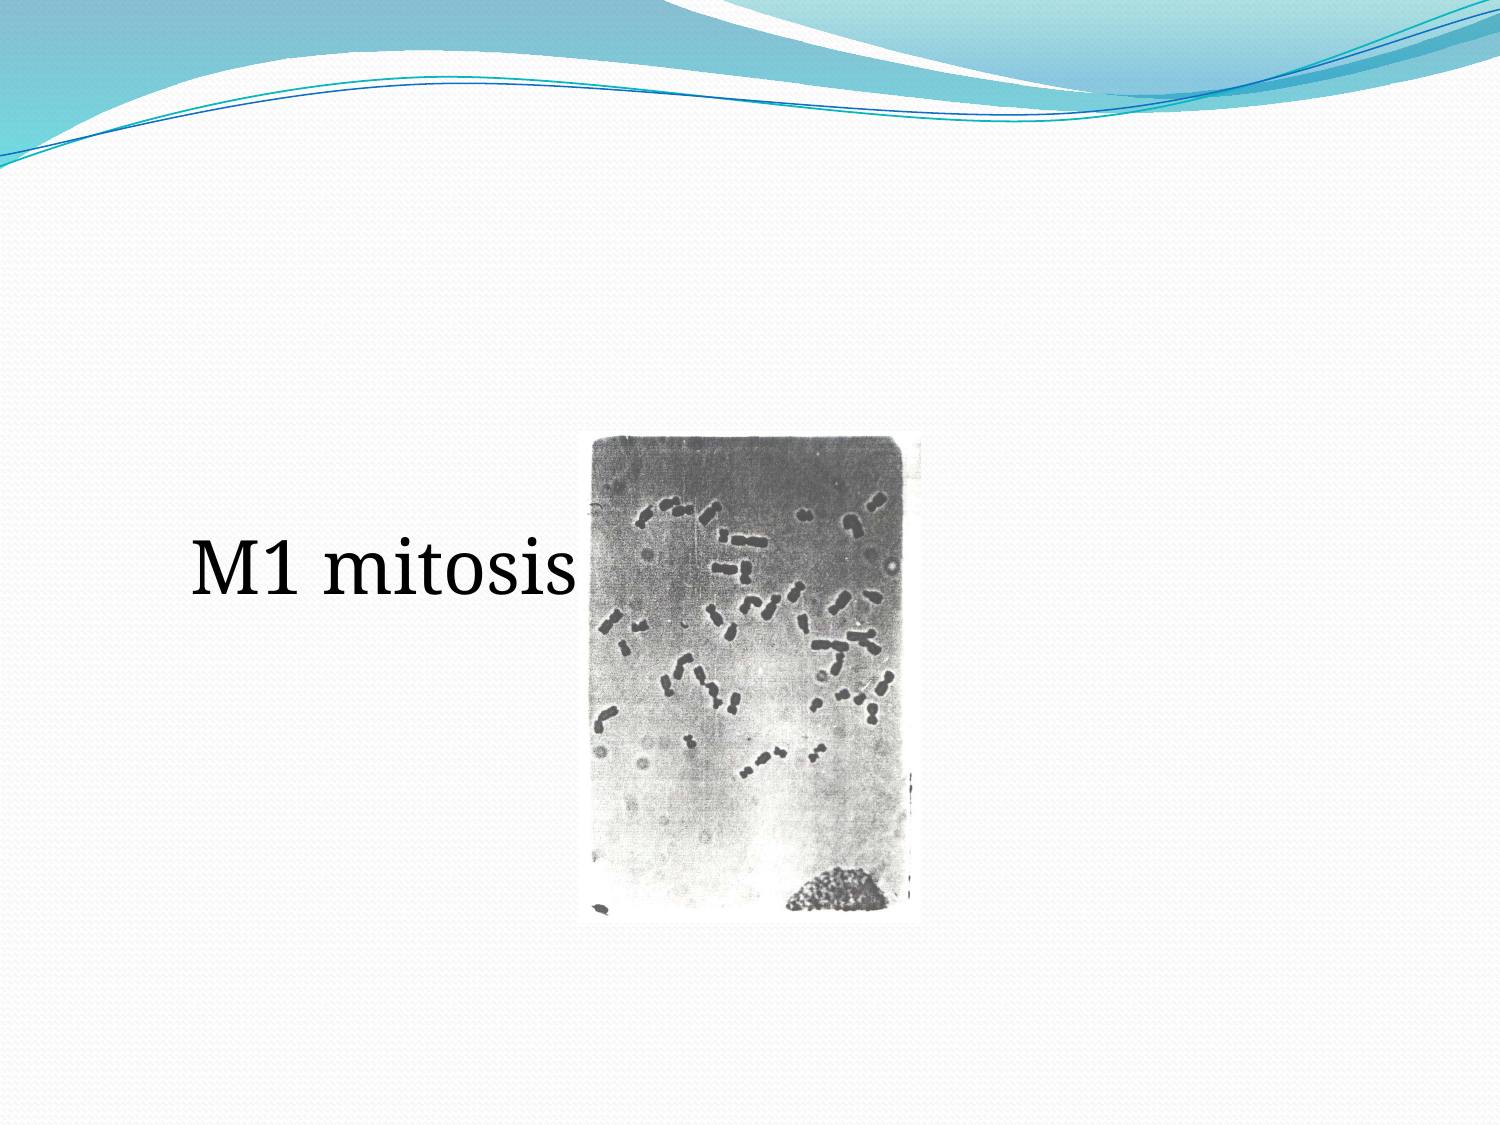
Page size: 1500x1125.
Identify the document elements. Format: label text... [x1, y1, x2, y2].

text_box M1 mitosis [175, 512, 571, 618]
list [578, 431, 922, 924]
